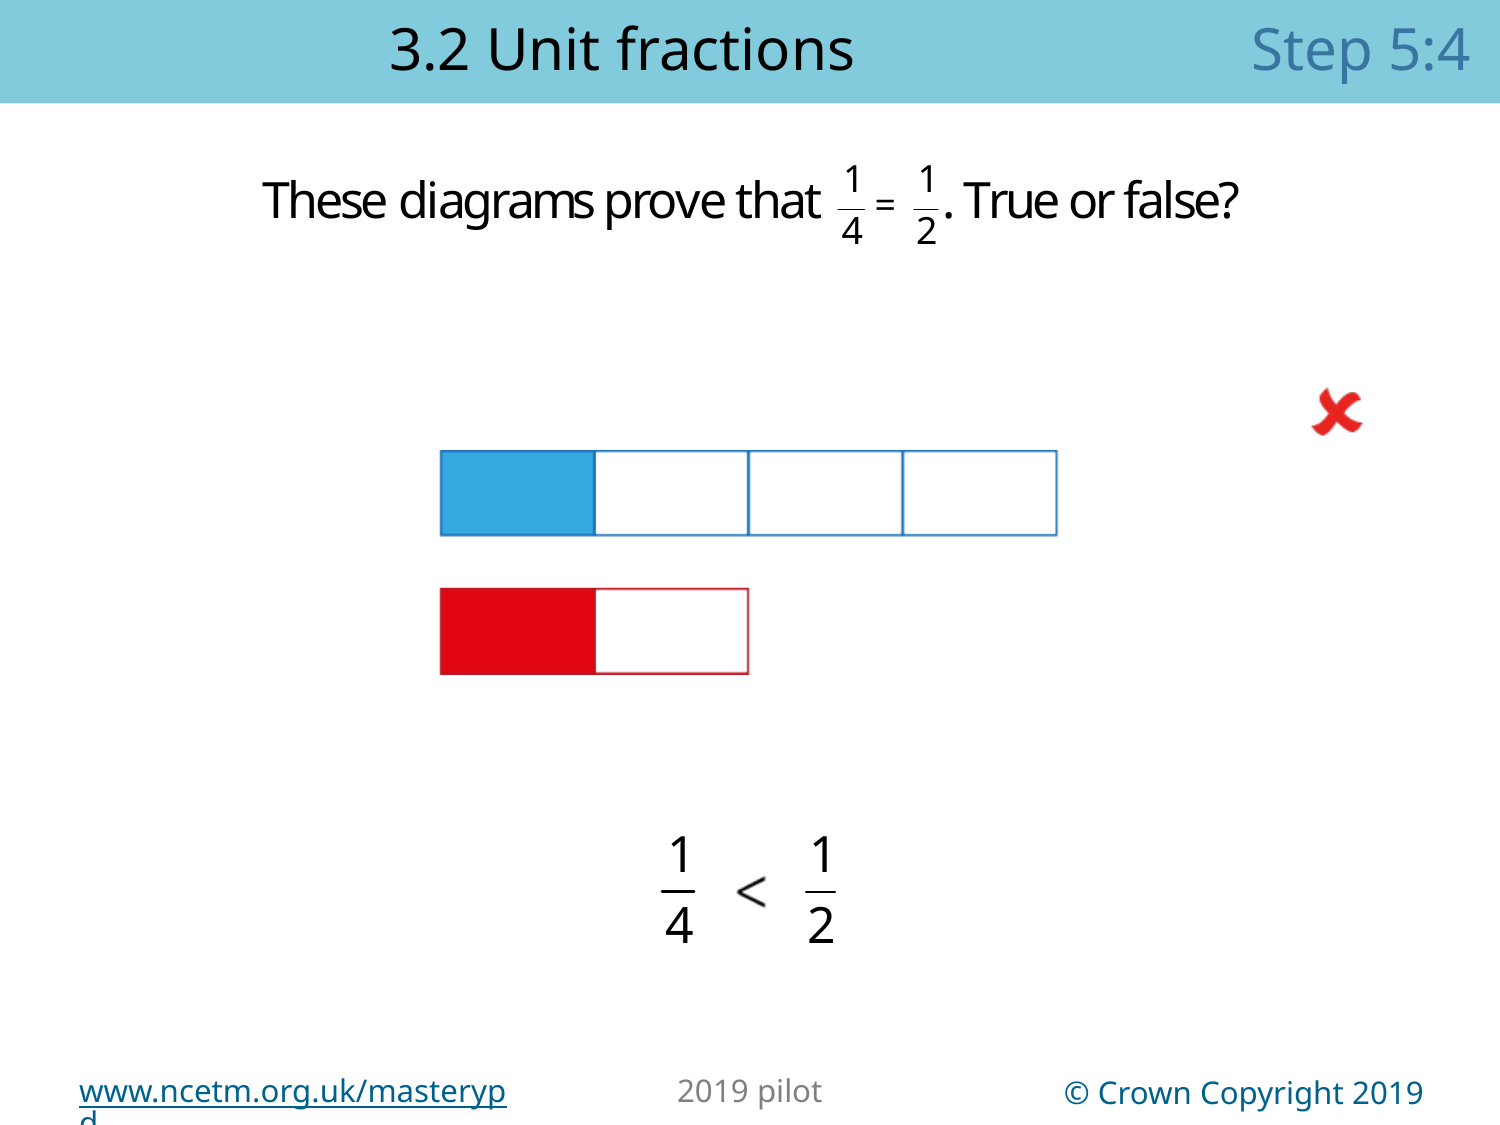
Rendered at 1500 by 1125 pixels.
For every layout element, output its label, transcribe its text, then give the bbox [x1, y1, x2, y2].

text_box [801, 829, 840, 949]
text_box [657, 829, 700, 948]
list 3.2 Unit fractions Step 5:4 [0, 0, 1500, 104]
picture [722, 838, 788, 930]
picture [1309, 380, 1372, 445]
picture [101, 450, 1399, 675]
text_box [258, 158, 1242, 250]
